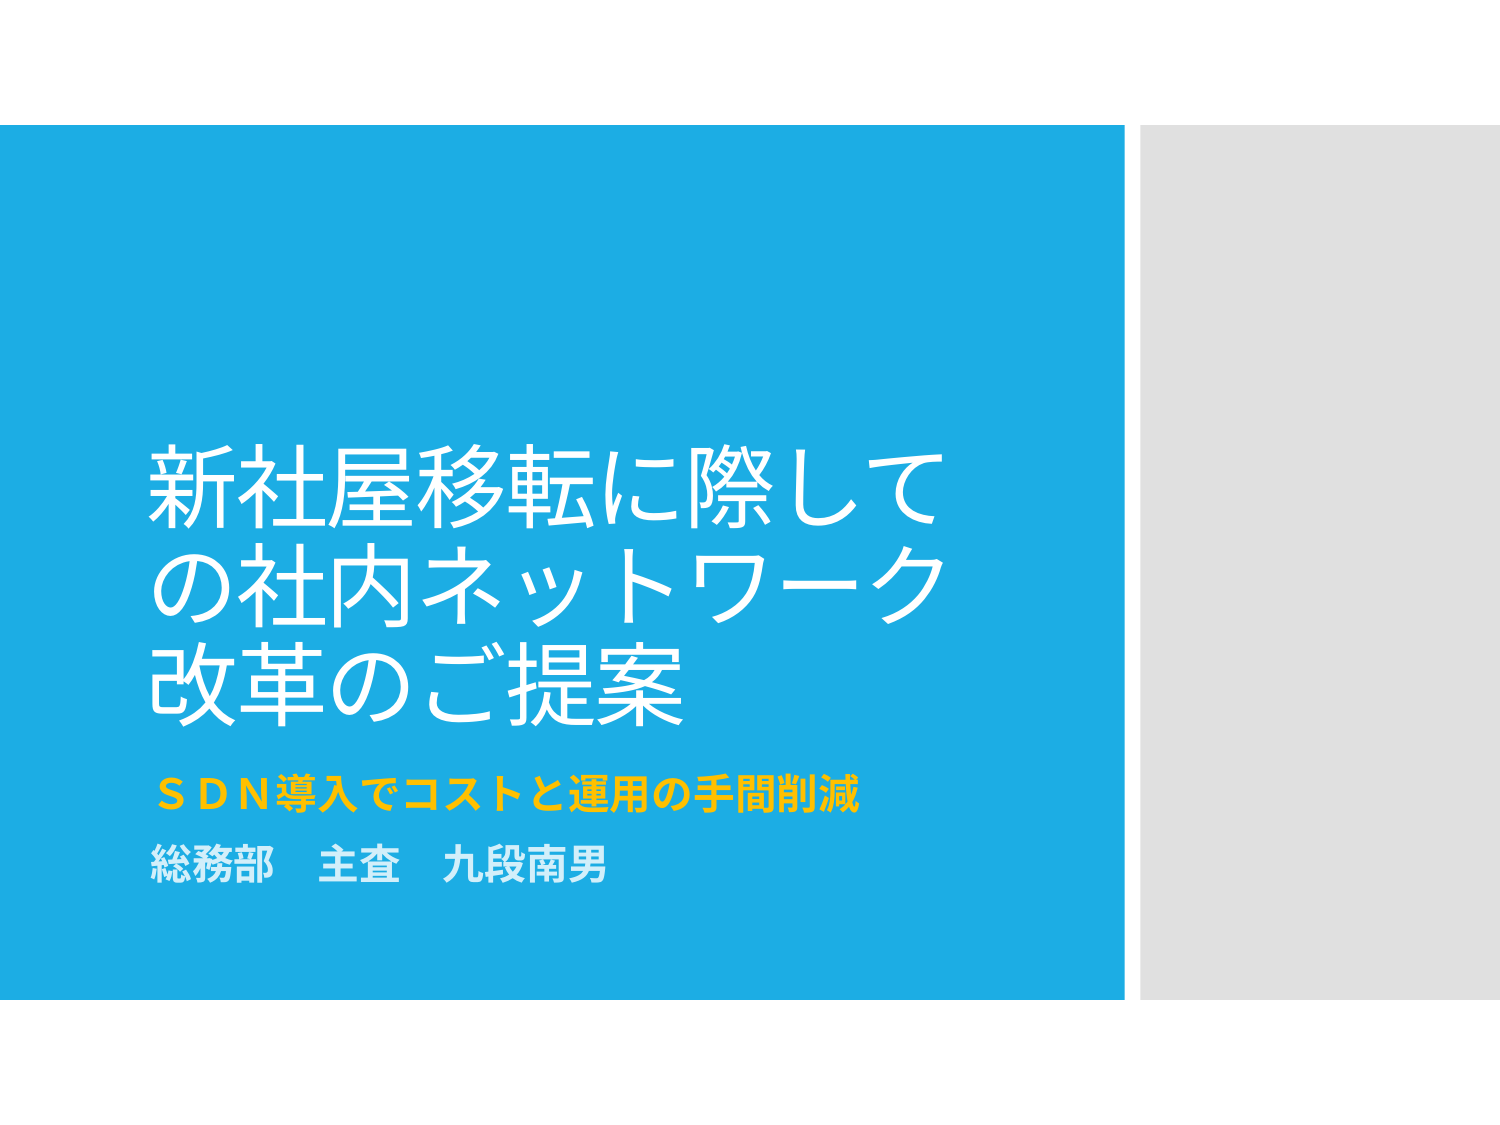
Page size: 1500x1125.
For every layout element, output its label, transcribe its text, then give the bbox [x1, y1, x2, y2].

subtitle ＳＤＮ導入でコストと運用の手間削減 総務部 主査 九段南男 [135, 766, 1036, 917]
title 新社屋移転に際しての社内ネットワーク改革のご提案 [131, 213, 1032, 747]
